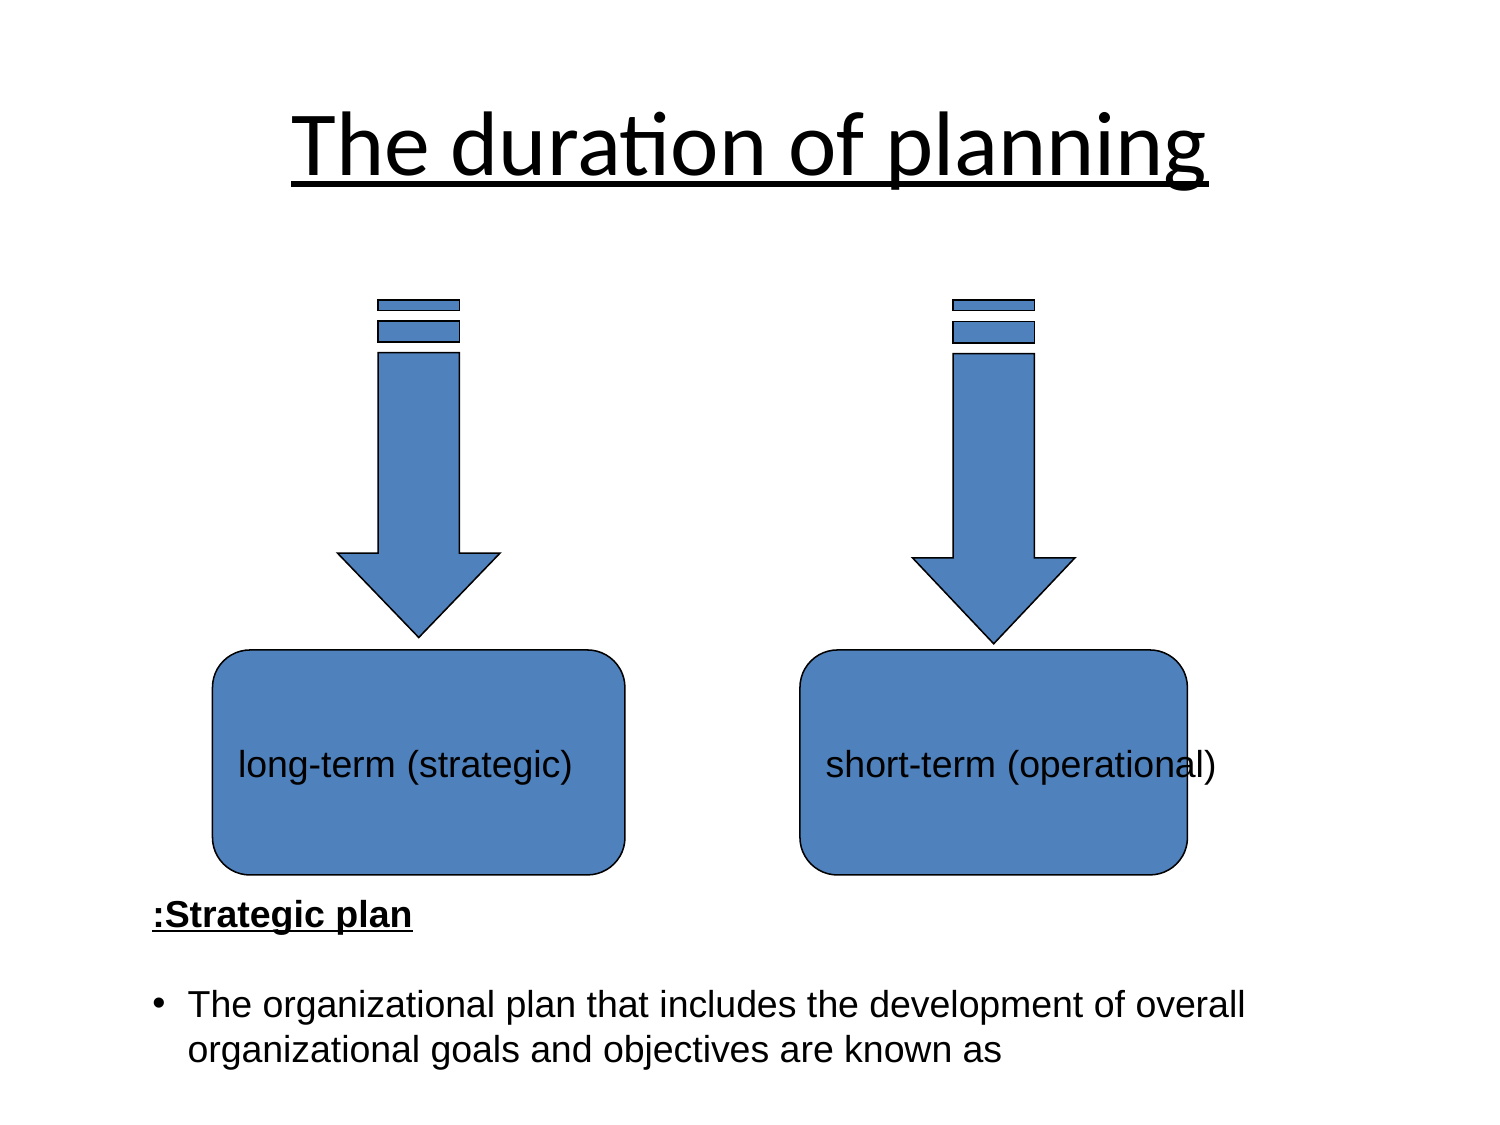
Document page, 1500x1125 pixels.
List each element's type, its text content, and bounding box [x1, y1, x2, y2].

text_box [953, 299, 1035, 311]
text_box [912, 353, 1075, 644]
text_box [378, 299, 460, 311]
text_box [378, 321, 460, 343]
text_box long-term (strategic) [212, 649, 625, 875]
text_box [337, 352, 501, 638]
text_box short-term (operational) [799, 649, 1188, 875]
text_box :Strategic plan The organizational plan that includes the development of overall organizational goals and objectives are known as [137, 882, 1358, 1123]
title The duration of planning [74, 44, 1426, 233]
text_box [953, 321, 1035, 343]
